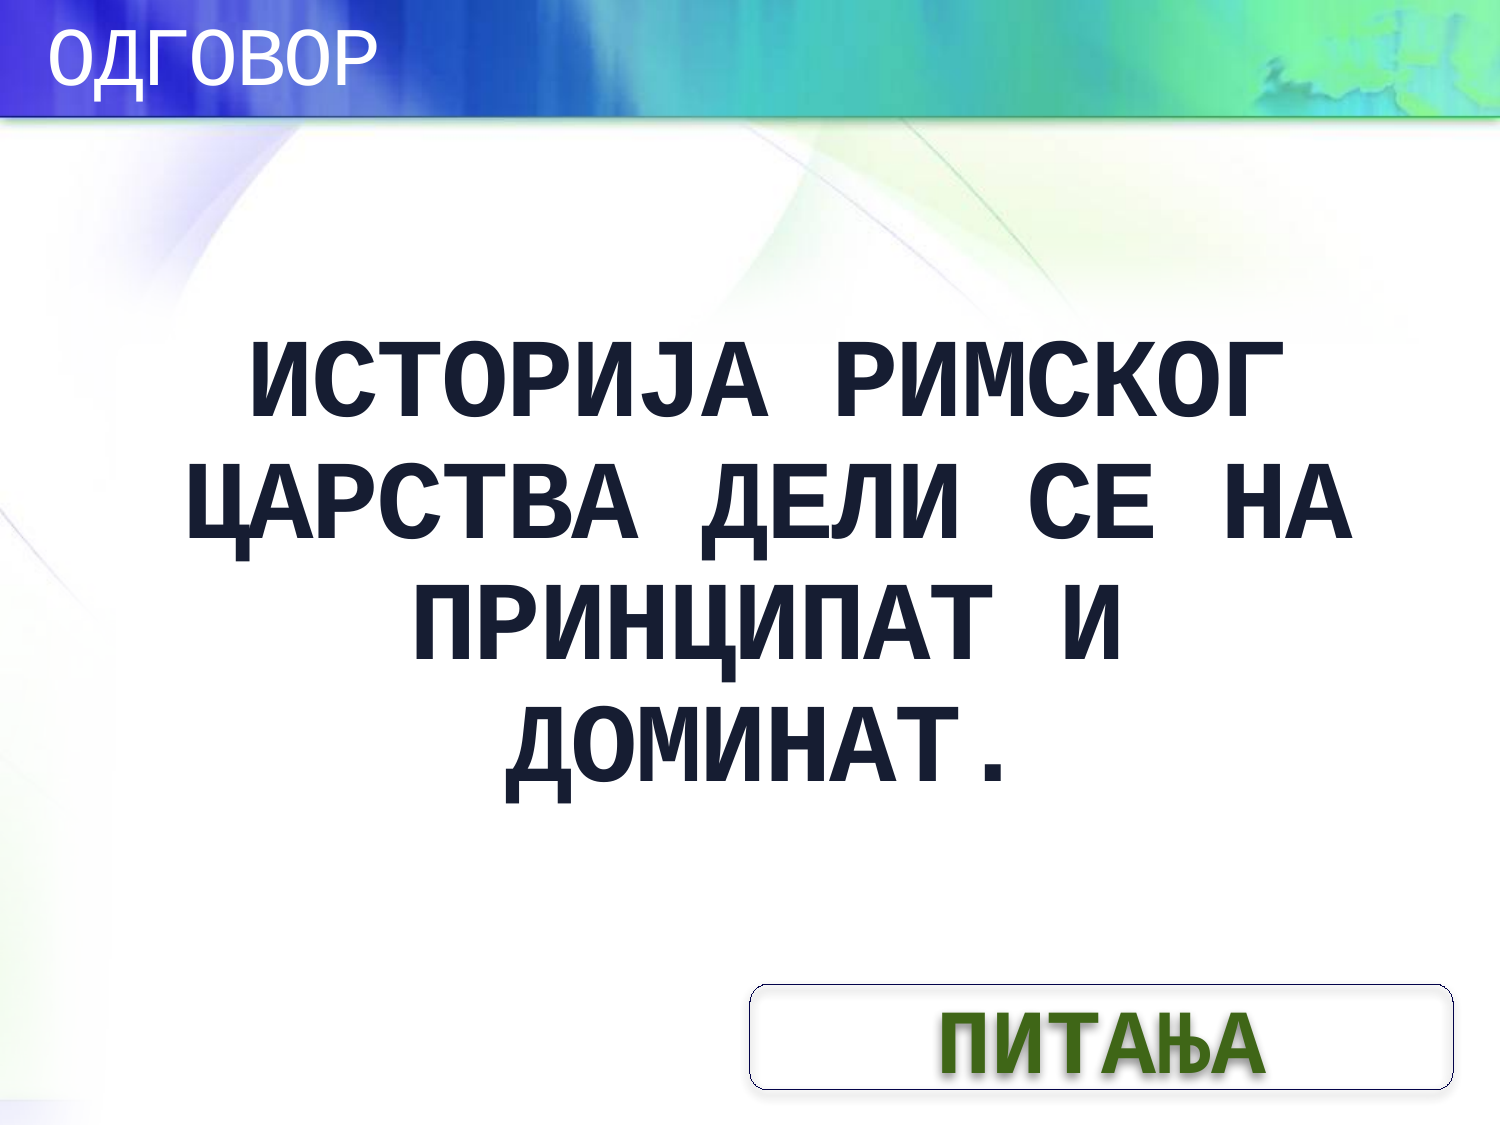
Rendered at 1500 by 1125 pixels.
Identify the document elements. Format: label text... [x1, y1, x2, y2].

text_box ПИТАЊА [749, 984, 1454, 1090]
text_box ИСТОРИЈА РИМСКОГ ЦАРСТВА ДЕЛИ СЕ НА ПРИНЦИПАТ И ДОМИНАТ. [152, 152, 1380, 973]
picture [0, 0, 1500, 1125]
text_box ОДГОВОР [46, 0, 774, 118]
